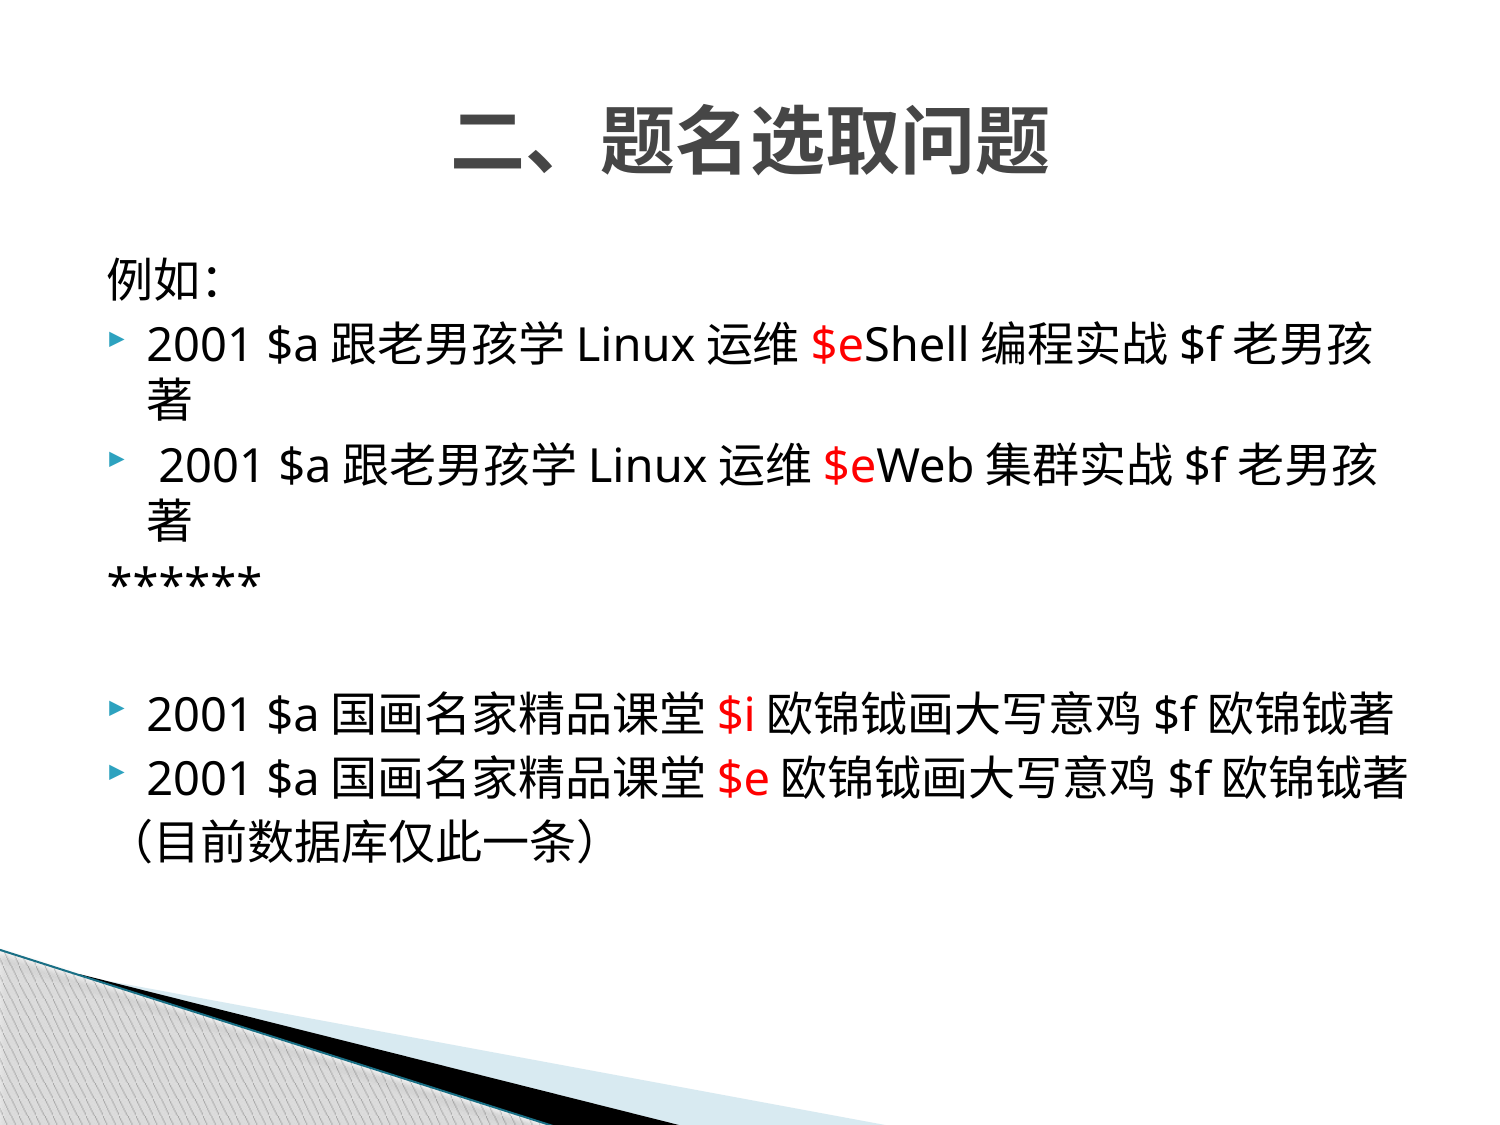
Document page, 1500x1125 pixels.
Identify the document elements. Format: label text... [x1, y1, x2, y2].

title 二、题名选取问题 [75, 45, 1425, 233]
list 例如： 2001 $a跟老男孩学Linux运维$eShell编程实战$f老男孩著 2001 $a跟老男孩学Linux运维$eWeb集群实战$f老男孩著 ****** 2001 $a国画名家精品课堂$i欧锦钺画大写意鸡$f欧锦钺著 2001 $a国画名家精品课堂$e欧锦钺画大写意鸡$f欧锦钺著 （目前数据库仅此一条） [75, 243, 1425, 986]
